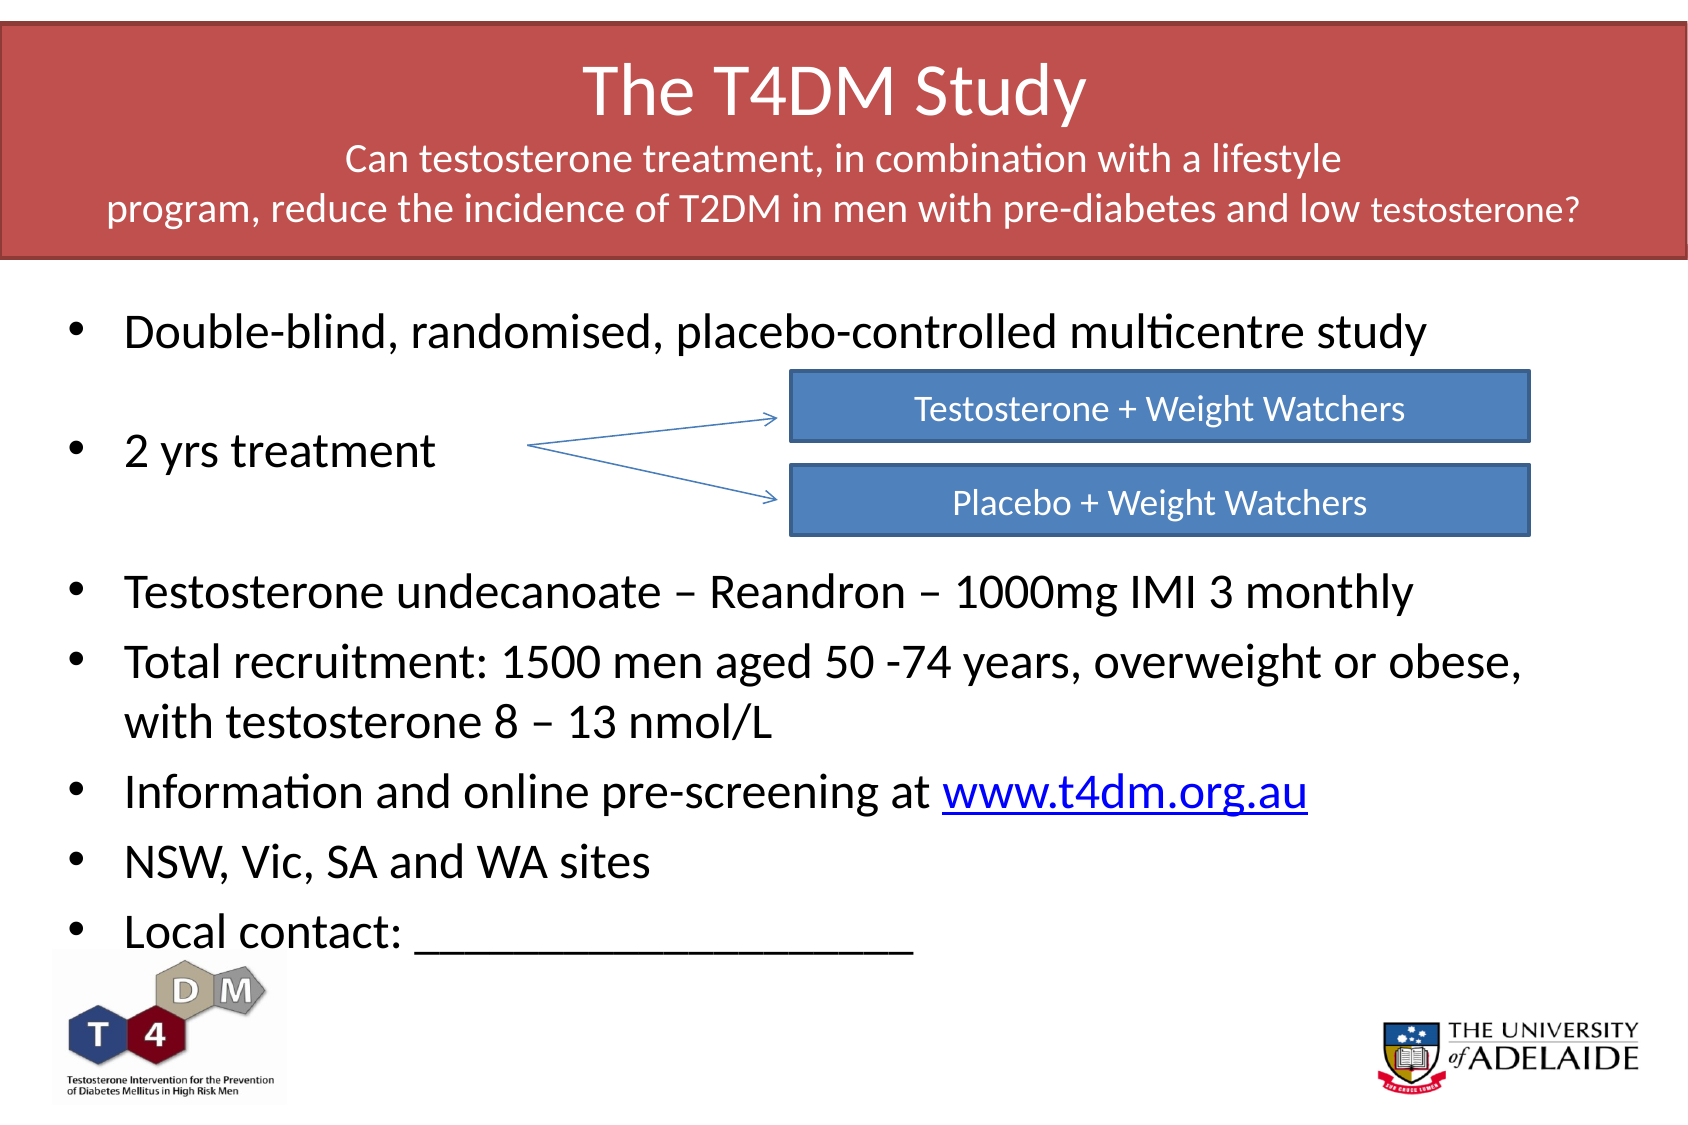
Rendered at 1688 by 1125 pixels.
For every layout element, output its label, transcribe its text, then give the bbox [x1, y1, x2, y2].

text_box 2 yrs treatment [52, 410, 1622, 493]
picture [1357, 1008, 1659, 1102]
text_box [52, 23, 1622, 258]
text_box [527, 445, 779, 501]
picture [52, 974, 287, 1105]
text_box Testosterone + Weight Watchers [789, 369, 1531, 410]
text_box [527, 417, 779, 444]
list Testosterone undecanoate – Reandron – 1000mg IMI 3 monthly Total recruitment: 1500 men aged 50 -74 years, overweight or obese, with testosterone 8 – 13 nmol/L Information and online pre-screening at www.t4dm.org.au NSW, Vic, SA and WA sites Local contact: ____________________ [52, 550, 1622, 974]
text_box Placebo + Weight Watchers [789, 493, 1531, 537]
text_box The T4DM Study Can testosterone treatment, in combination with a lifestyle program, reduce the incidence of T2DM in men with pre-diabetes and low testosterone? [0, 21, 1688, 260]
title Double-blind, randomised, placebo-controlled multicentre study [52, 219, 1662, 431]
